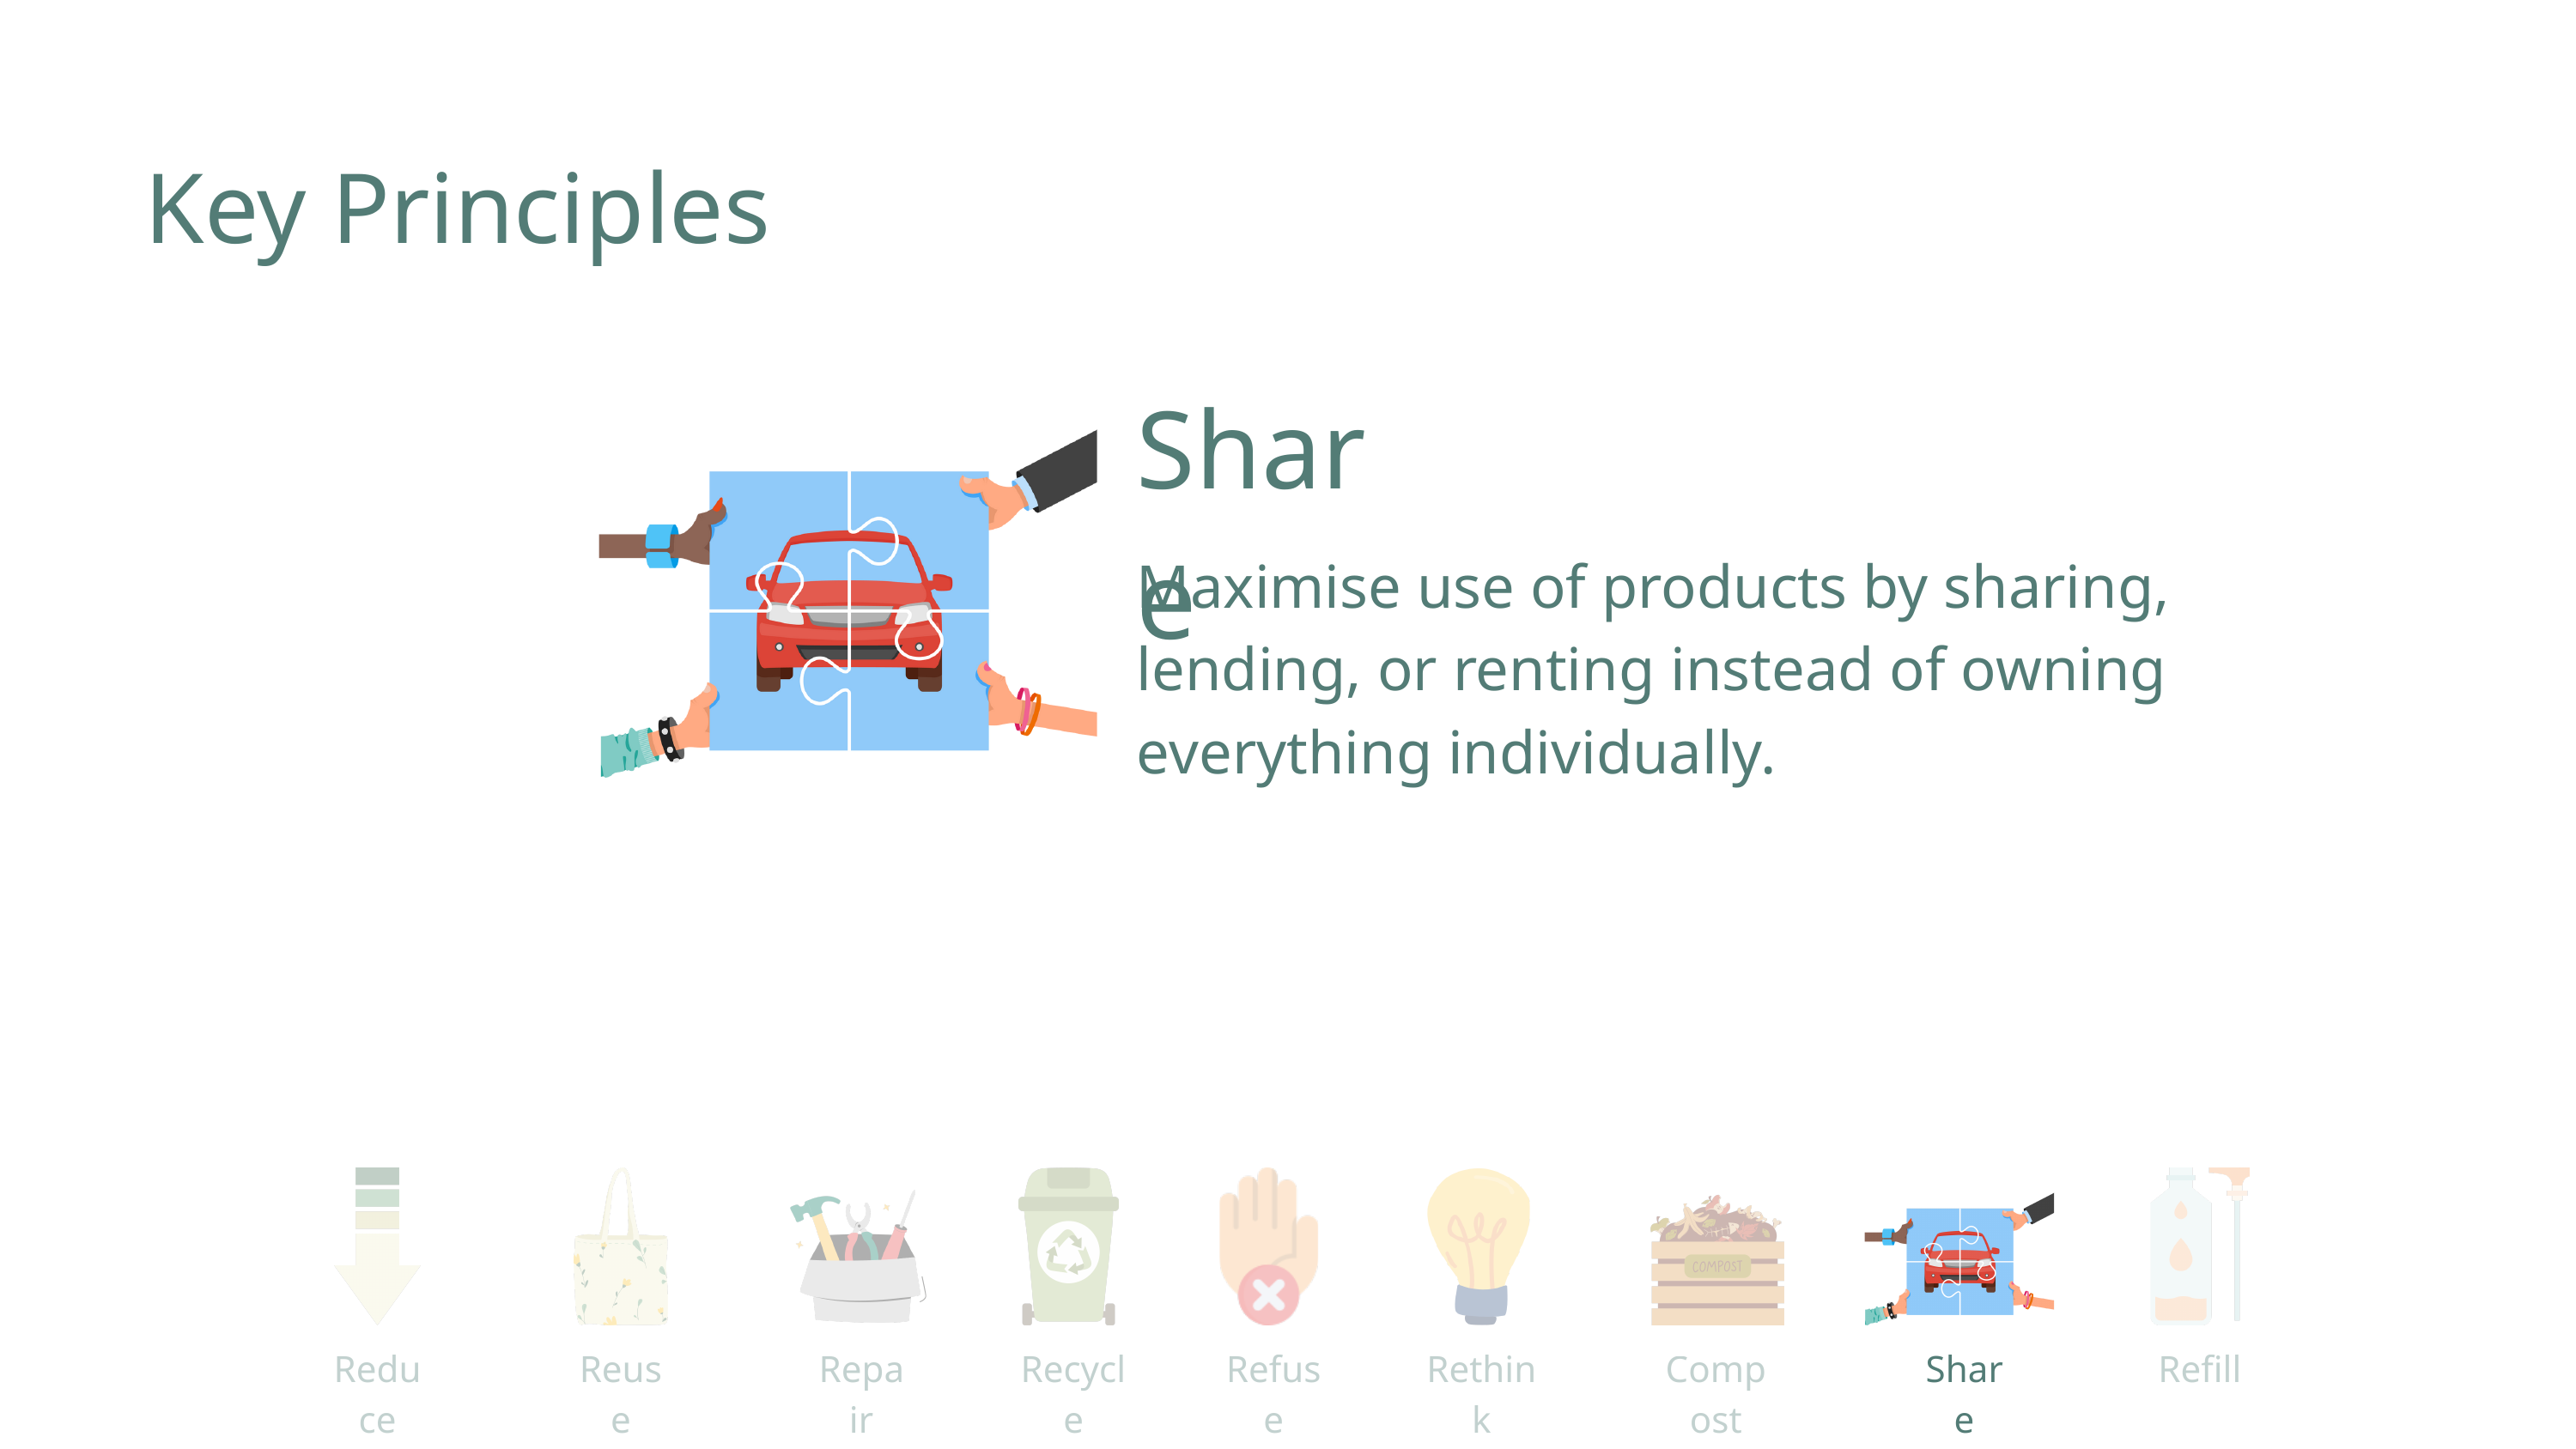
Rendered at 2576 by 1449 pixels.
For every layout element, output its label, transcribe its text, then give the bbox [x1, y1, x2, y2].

text_box Compost [1657, 1339, 1775, 1440]
text_box Rethink [1424, 1339, 1540, 1440]
text_box Recycle [1019, 1339, 1128, 1440]
text_box [1648, 1192, 1784, 1325]
text_box [334, 1167, 421, 1325]
text_box Maximise use of products by sharing, lending, or renting instead of owning everything individually. [1136, 537, 2200, 785]
text_box [1864, 1192, 2055, 1325]
text_box Refill [2154, 1339, 2246, 1391]
text_box [598, 429, 1097, 779]
text_box [1018, 1167, 1119, 1325]
text_box [790, 1190, 927, 1326]
text_box Key Principles [144, 127, 791, 263]
text_box [1417, 1167, 1530, 1325]
text_box [2150, 1167, 2250, 1325]
text_box [574, 1167, 668, 1325]
text_box Reuse [578, 1339, 664, 1440]
text_box Repair [817, 1339, 906, 1440]
text_box Reduce [326, 1339, 429, 1440]
text_box [1219, 1167, 1319, 1325]
text_box Share [1922, 1339, 2007, 1440]
text_box Refuse [1222, 1339, 1325, 1440]
text_box Share [1136, 360, 1388, 537]
